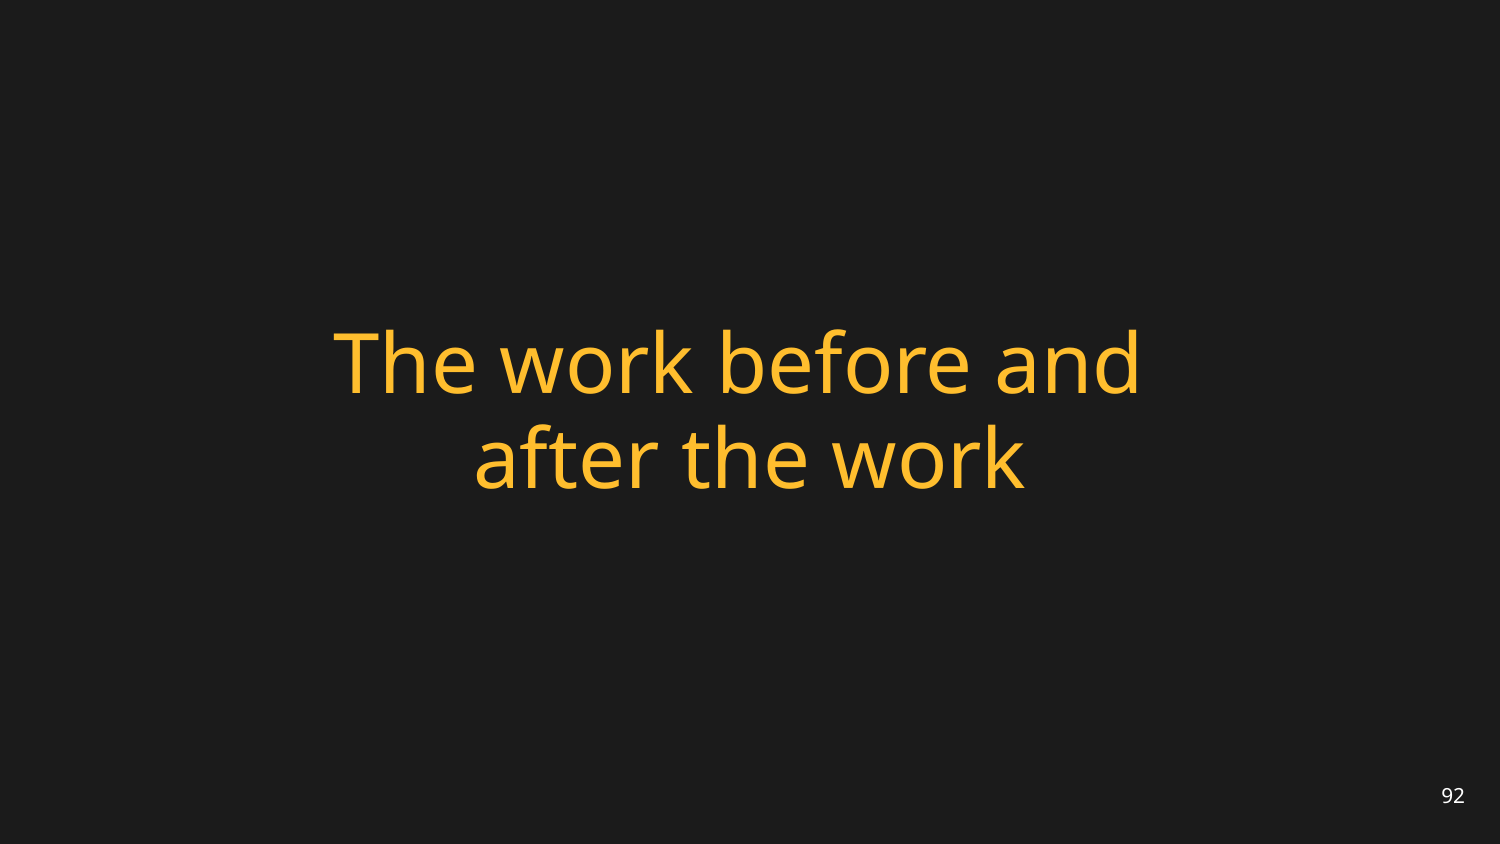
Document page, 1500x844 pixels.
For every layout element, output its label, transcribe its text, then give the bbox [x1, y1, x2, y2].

slide_number 92 [1389, 764, 1480, 830]
title The work before and after the work [51, 72, 1449, 753]
